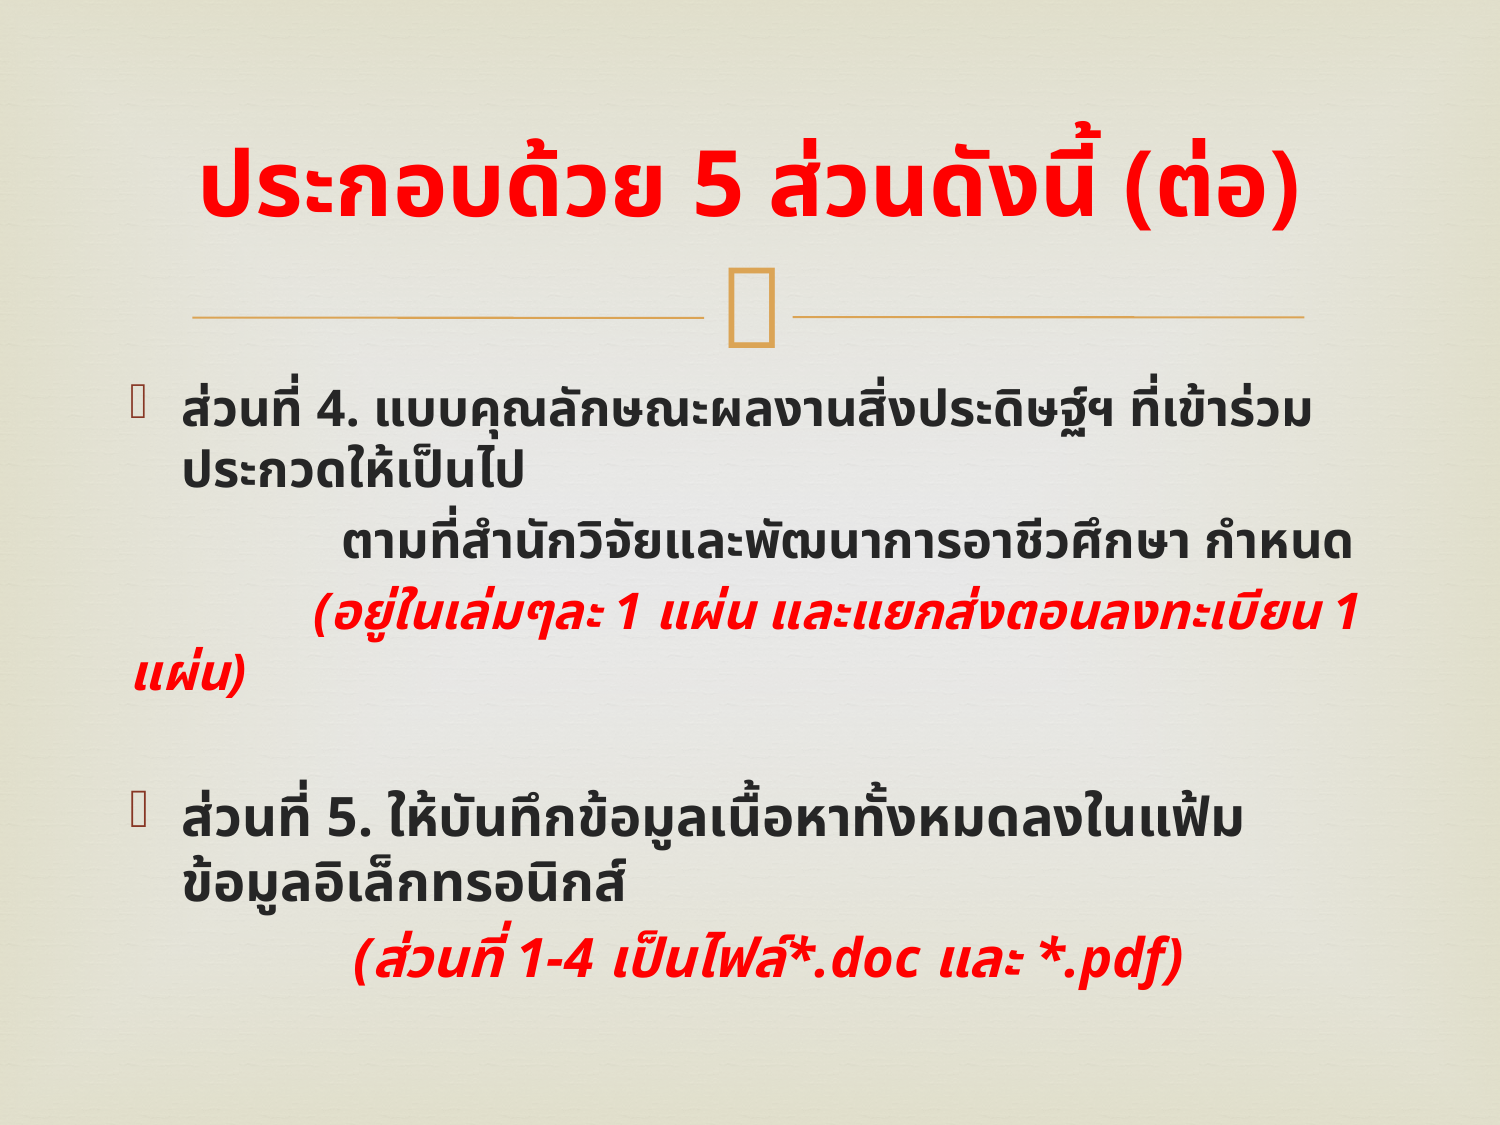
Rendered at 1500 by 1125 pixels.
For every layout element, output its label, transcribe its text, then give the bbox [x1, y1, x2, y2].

list ส่วนที่ 4. แบบคุณลักษณะผลงานสิ่งประดิษฐ์ฯ ที่เข้าร่วมประกวดให้เป็นไป ตามที่สำนักวิจัยและพัฒนาการอาชีวศึกษา กำหนด (อยู่ในเล่มๆละ 1 แผ่น และแยกส่งตอนลงทะเบียน 1 แผ่น) ส่วนที่ 5. ให้บันทึกข้อมูลเนื้อหาทั้งหมดลงในแฟ้มข้อมูลอิเล็กทรอนิกส์ (ส่วนที่ 1-4 เป็นไฟล์*.doc และ *.pdf) [114, 368, 1386, 1005]
title ประกอบด้วย 5 ส่วนดังนี้ (ต่อ) [112, 93, 1386, 267]
